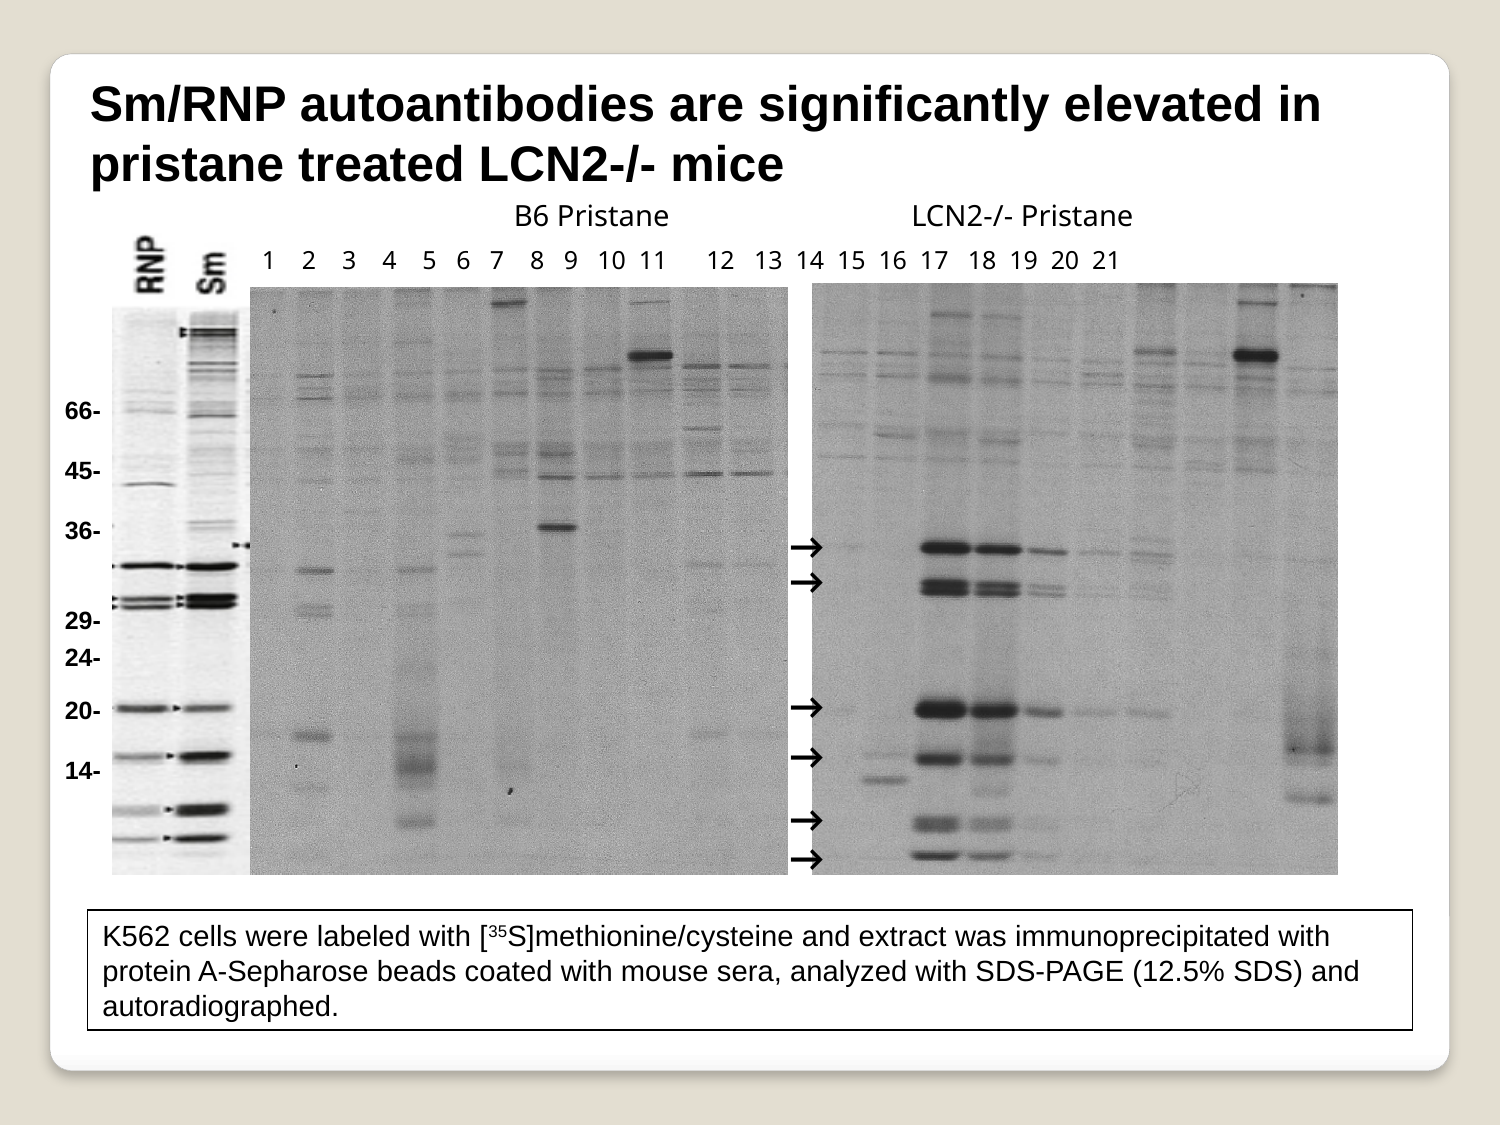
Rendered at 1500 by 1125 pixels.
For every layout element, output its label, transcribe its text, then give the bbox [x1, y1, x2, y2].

text_box Sm/RNP autoantibodies are significantly elevated in pristane treated LCN2-/- mice [74, 63, 1438, 199]
text_box B6 Pristane LCN2-/- Pristane 1 2 3 4 5 6 7 8 9 10 11 12 13 14 15 16 17 18 19 20 21 [237, 189, 1350, 285]
picture [812, 283, 1338, 876]
text_box 66- 45- 36- 29- 24- 20- 14- [50, 387, 104, 852]
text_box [774, 514, 826, 888]
picture [112, 224, 788, 876]
text_box K562 cells were labeled with [35S]methionine/cysteine and extract was immunoprecipitated with protein A-Sepharose beads coated with mouse sera, analyzed with SDS-PAGE (12.5% SDS) and autoradiographed. [87, 910, 1413, 1030]
